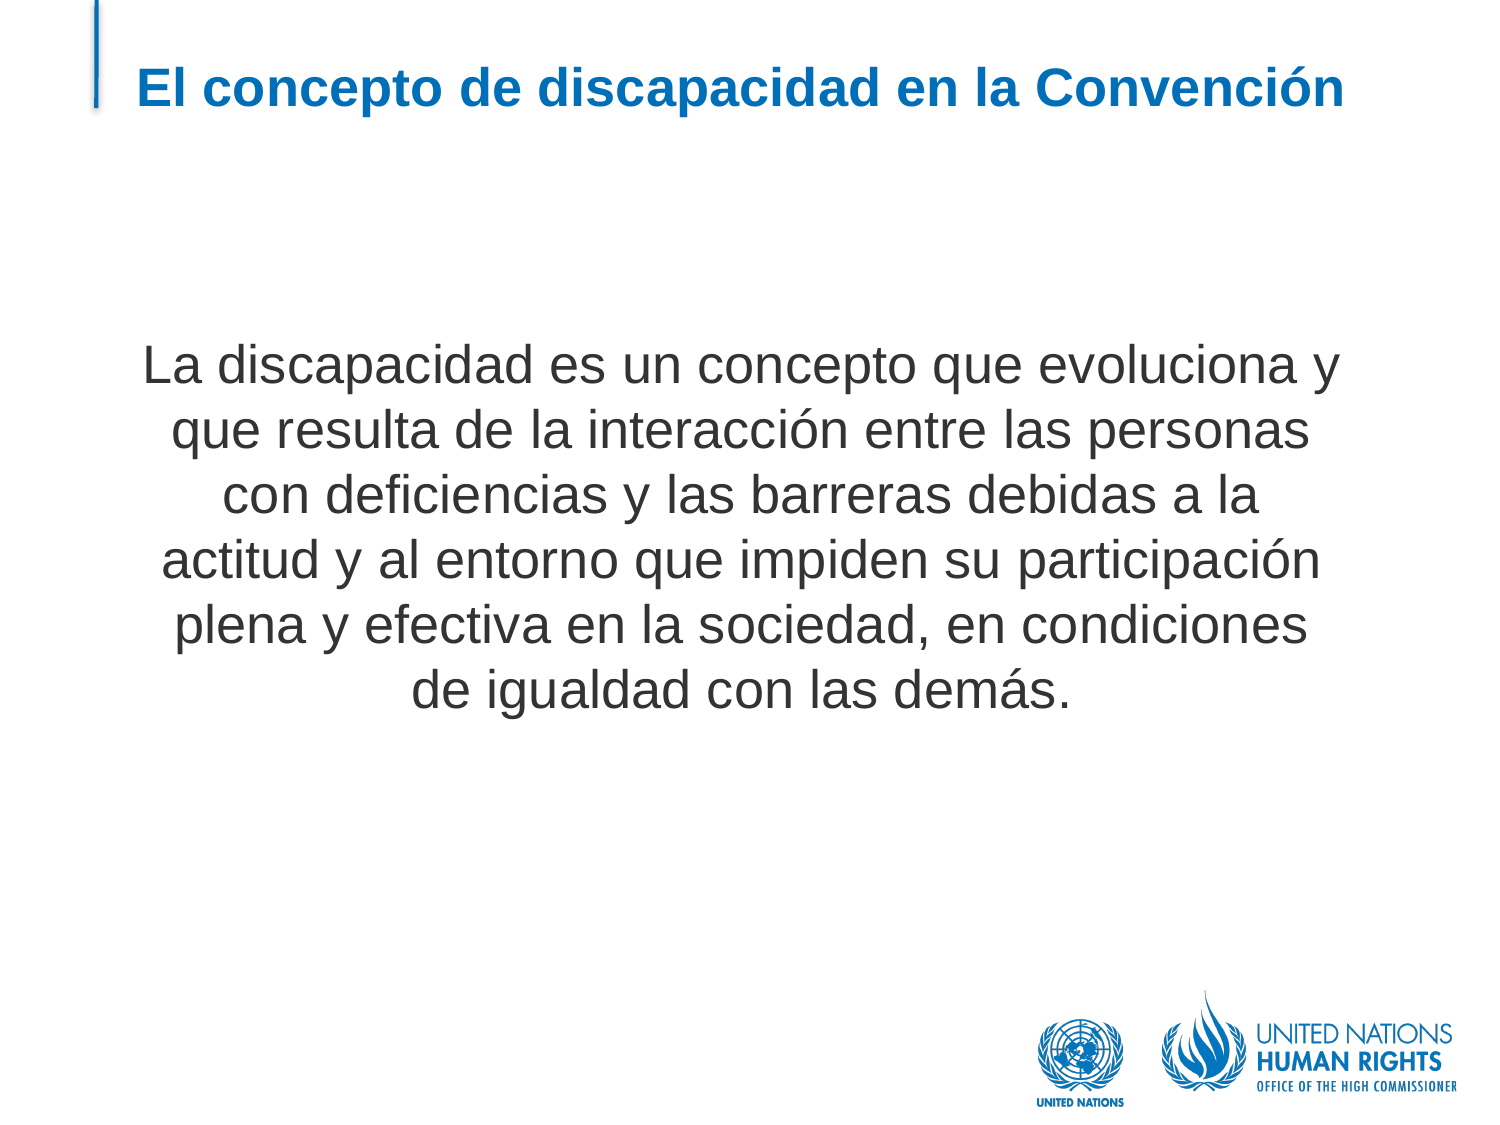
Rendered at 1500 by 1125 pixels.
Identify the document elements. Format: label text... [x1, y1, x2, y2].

list La discapacidad es un concepto que evoluciona y que resulta de la interacción entre las personas con deficiencias y las barreras debidas a la actitud y al entorno que impiden su participación plena y efectiva en la sociedad, en condiciones de igualdad con las demás. [121, 245, 1363, 981]
title El concepto de discapacidad en la Convención [121, 45, 1363, 224]
picture [1037, 990, 1457, 1107]
